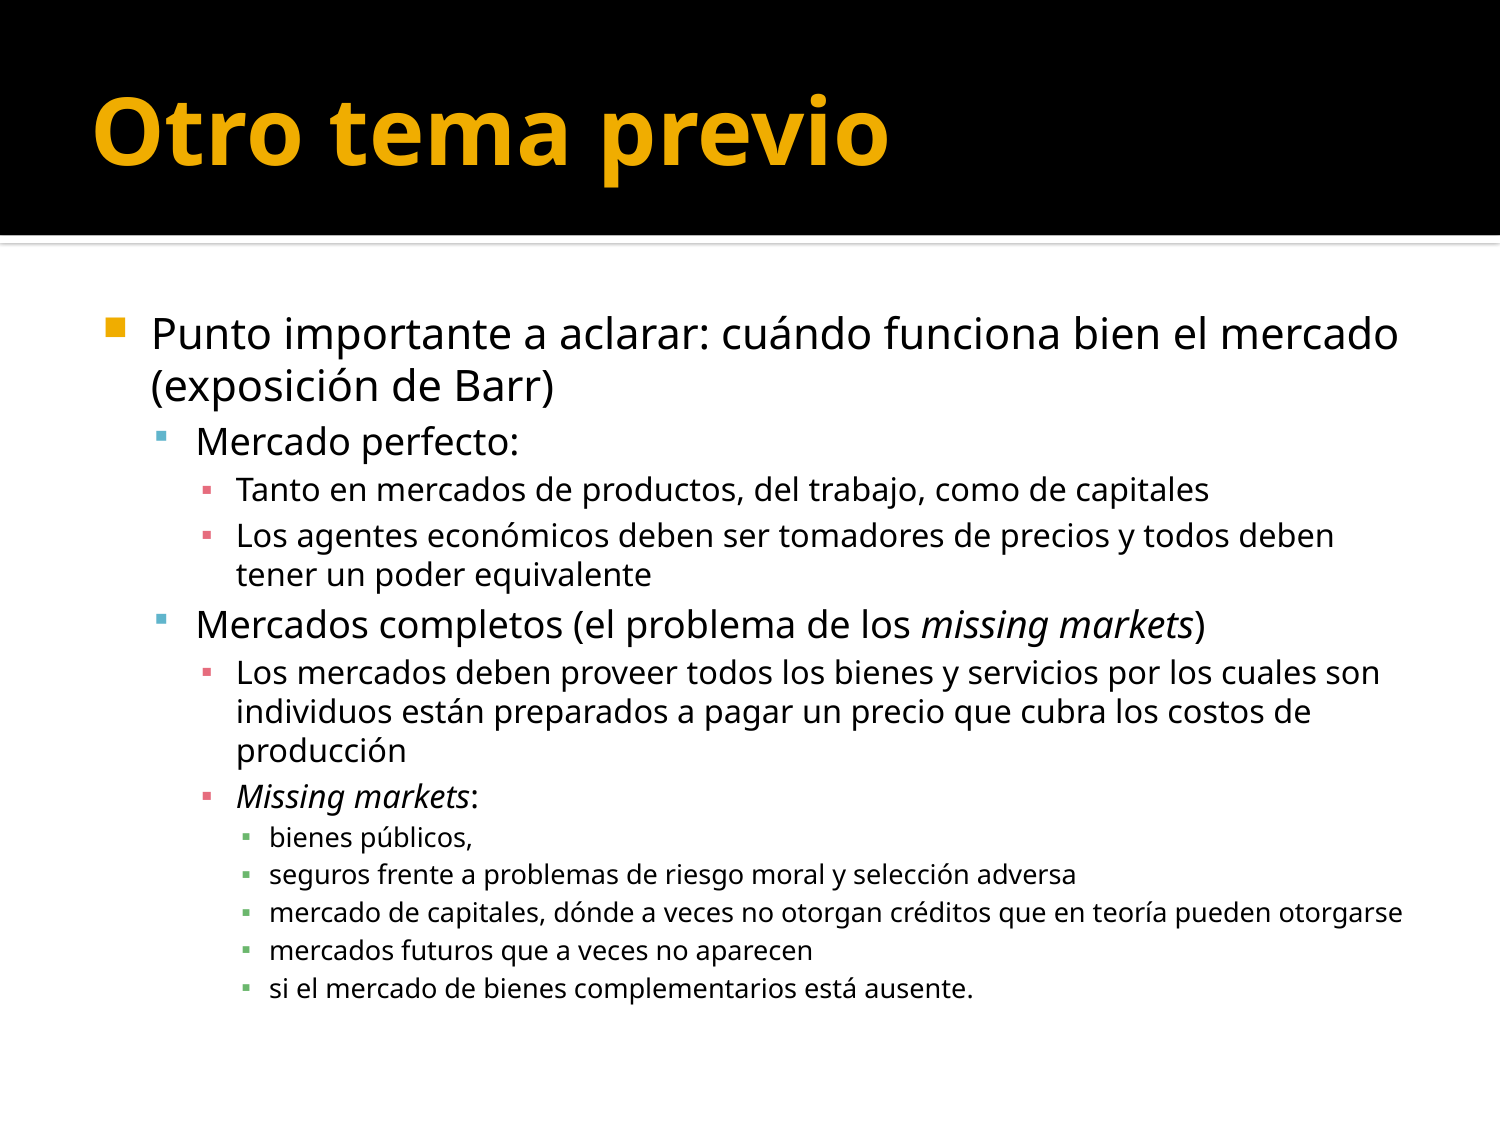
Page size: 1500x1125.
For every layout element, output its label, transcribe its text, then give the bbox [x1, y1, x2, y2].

title Otro tema previo [75, 25, 1425, 231]
list Punto importante a aclarar: cuándo funciona bien el mercado (exposición de Barr) Mercado perfecto: Tanto en mercados de productos, del trabajo, como de capitales Los agentes económicos deben ser tomadores de precios y todos deben tener un poder equivalente Mercados completos (el problema de los missing markets) Los mercados deben proveer todos los bienes y servicios por los cuales son individuos están preparados a pagar un precio que cubra los costos de producción Missing markets: bienes públicos, seguros frente a problemas de riesgo moral y selección adversa mercado de capitales, dónde a veces no otorgan créditos que en teoría pueden otorgarse mercados futuros que a veces no aparecen si el mercado de bienes complementarios está ausente. [75, 291, 1425, 1050]
